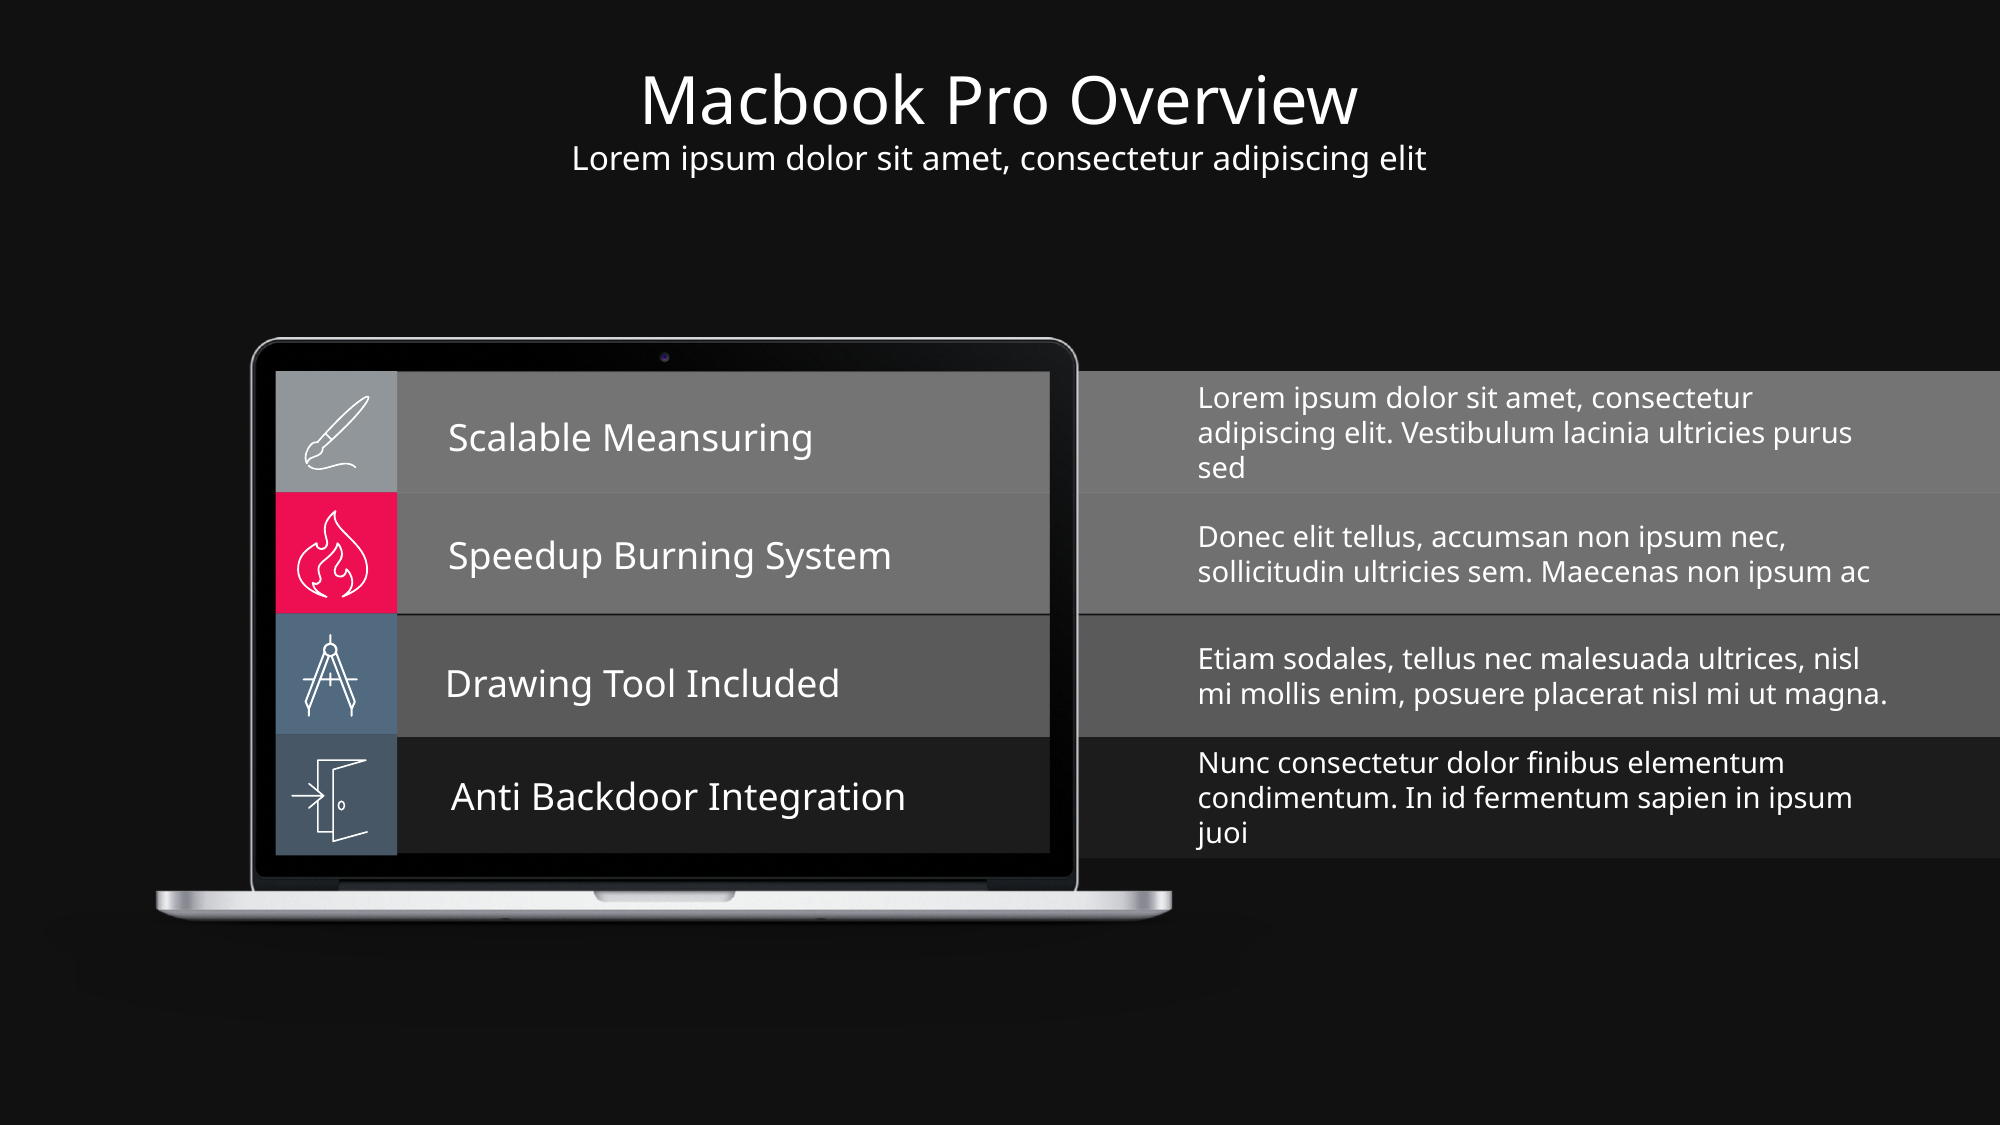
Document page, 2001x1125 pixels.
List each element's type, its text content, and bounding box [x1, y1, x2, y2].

title Macbook Pro Overview [137, 59, 1863, 135]
picture [42, 337, 1275, 1028]
text_box [1275, 492, 2000, 614]
text_box [1275, 371, 2000, 492]
text_box Etiam sodales, tellus nec malesuada ultrices, nisl mi mollis enim, posuere placerat nisl mi ut magna. [1275, 632, 1908, 718]
list Lorem ipsum dolor sit amet, consectetur adipiscing elit [137, 135, 1863, 203]
text_box Donec elit tellus, accumsan non ipsum nec, sollicitudin ultricies sem. Maecenas non ipsum ac [1275, 511, 1908, 596]
text_box Nunc consectetur dolor finibus elementum condimentum. In id fermentum sapien in ipsum juoi [1275, 736, 1908, 857]
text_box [275, 371, 398, 856]
text_box Lorem ipsum dolor sit amet, consectetur adipiscing elit. Vestibulum lacinia ultricies purus sed [1275, 372, 1908, 492]
text_box [1275, 736, 2000, 858]
text_box [1275, 615, 2000, 736]
